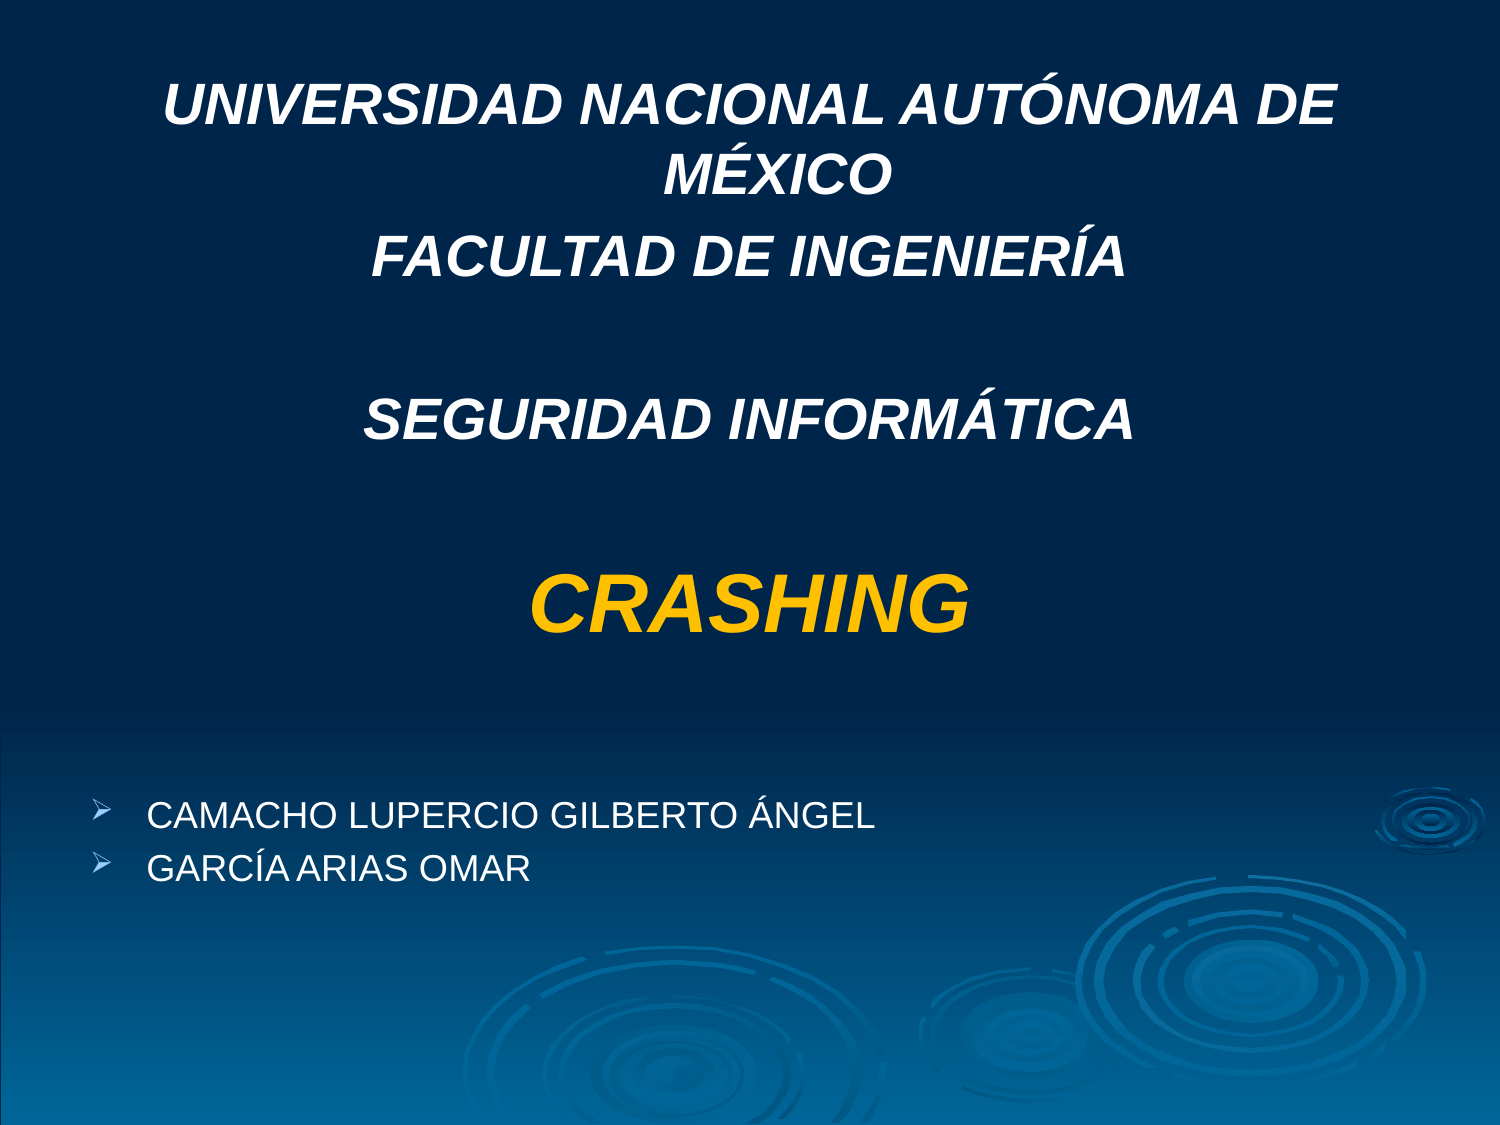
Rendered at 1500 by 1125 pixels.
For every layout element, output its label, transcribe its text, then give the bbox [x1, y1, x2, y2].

list UNIVERSIDAD NACIONAL AUTÓNOMA DE MÉXICO FACULTAD DE INGENIERÍA SEGURIDAD INFORMÁTICA CRASHING CAMACHO LUPERCIO GILBERTO ÁNGEL GARCÍA ARIAS OMAR [74, 58, 1426, 1067]
